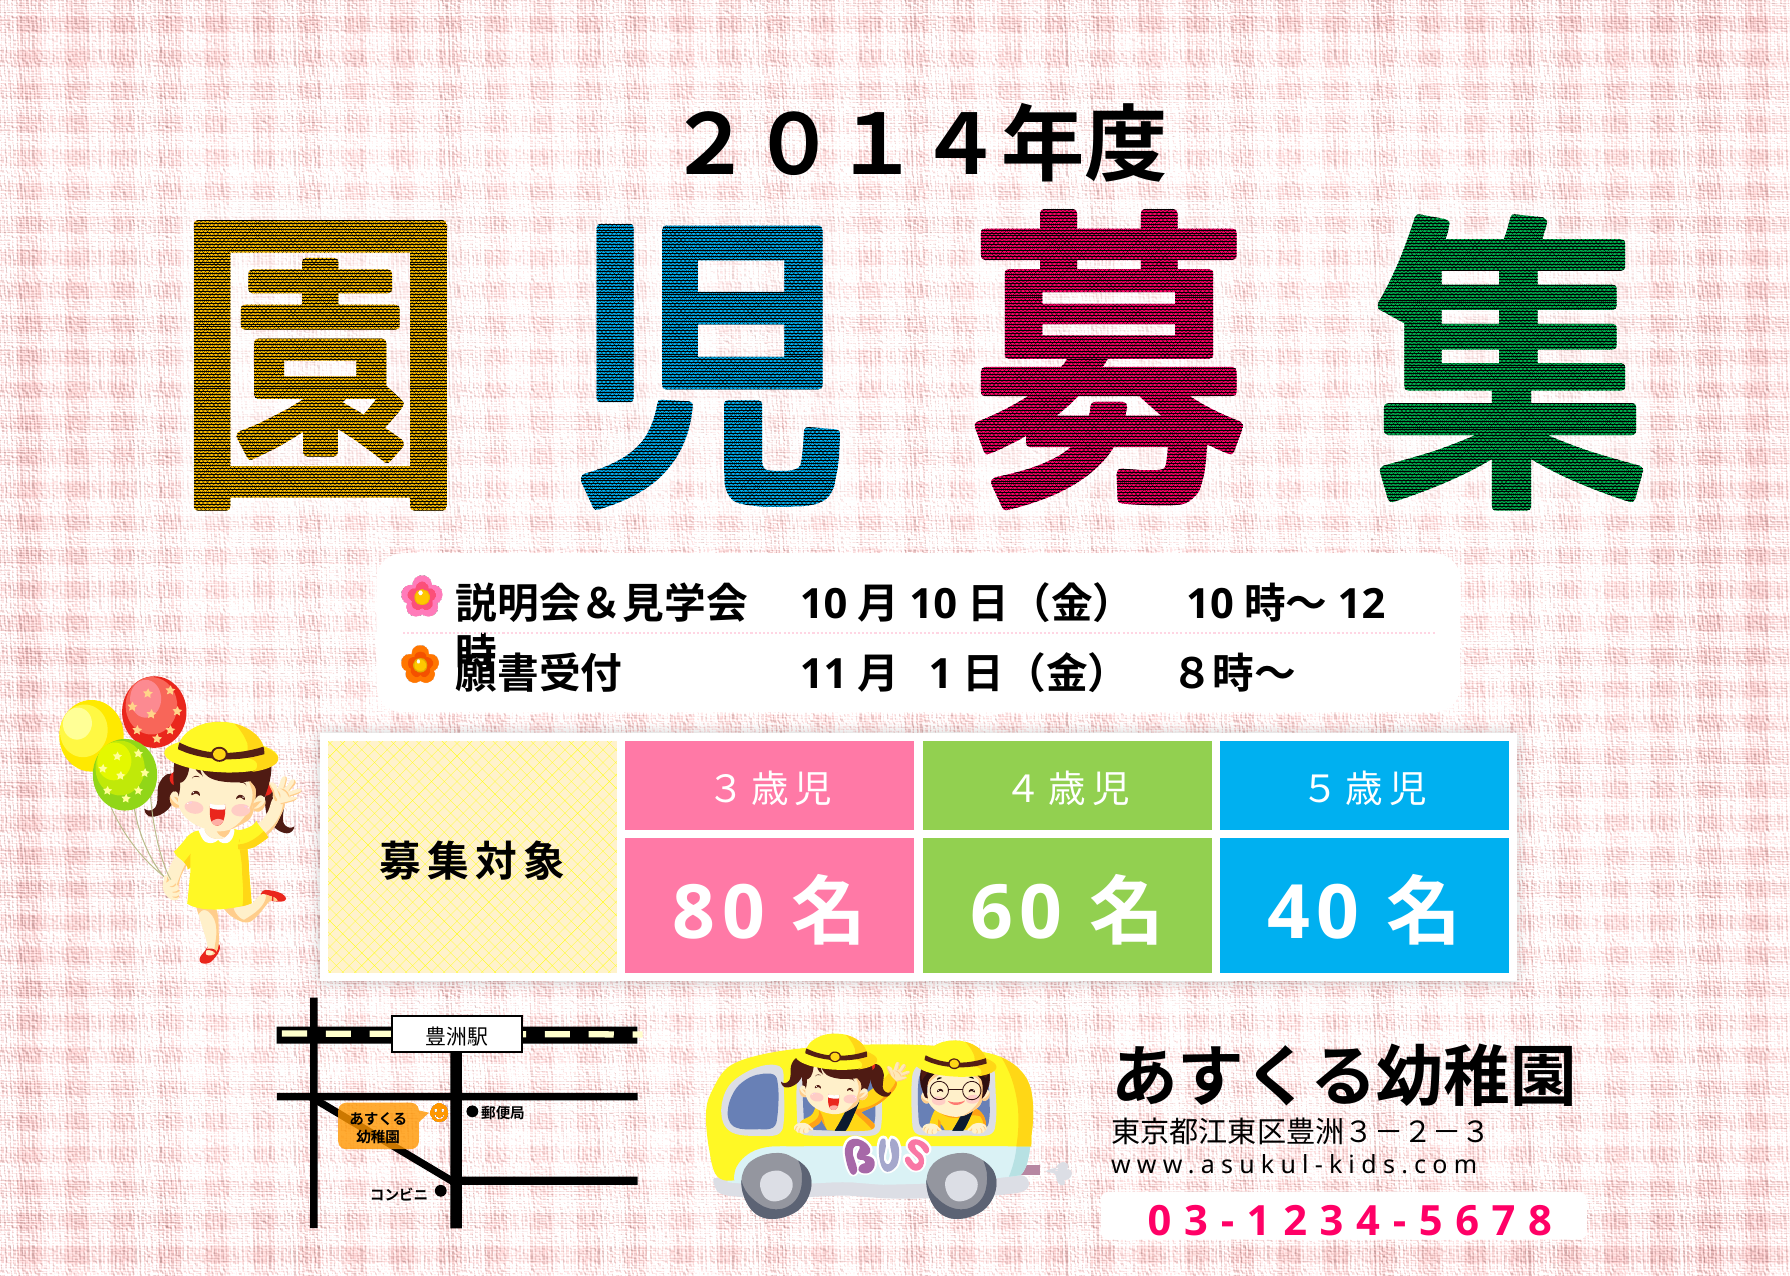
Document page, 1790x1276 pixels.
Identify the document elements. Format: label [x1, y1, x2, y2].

text_box [376, 553, 1461, 713]
text_box [193, 208, 1644, 511]
picture [0, 0, 1790, 1276]
